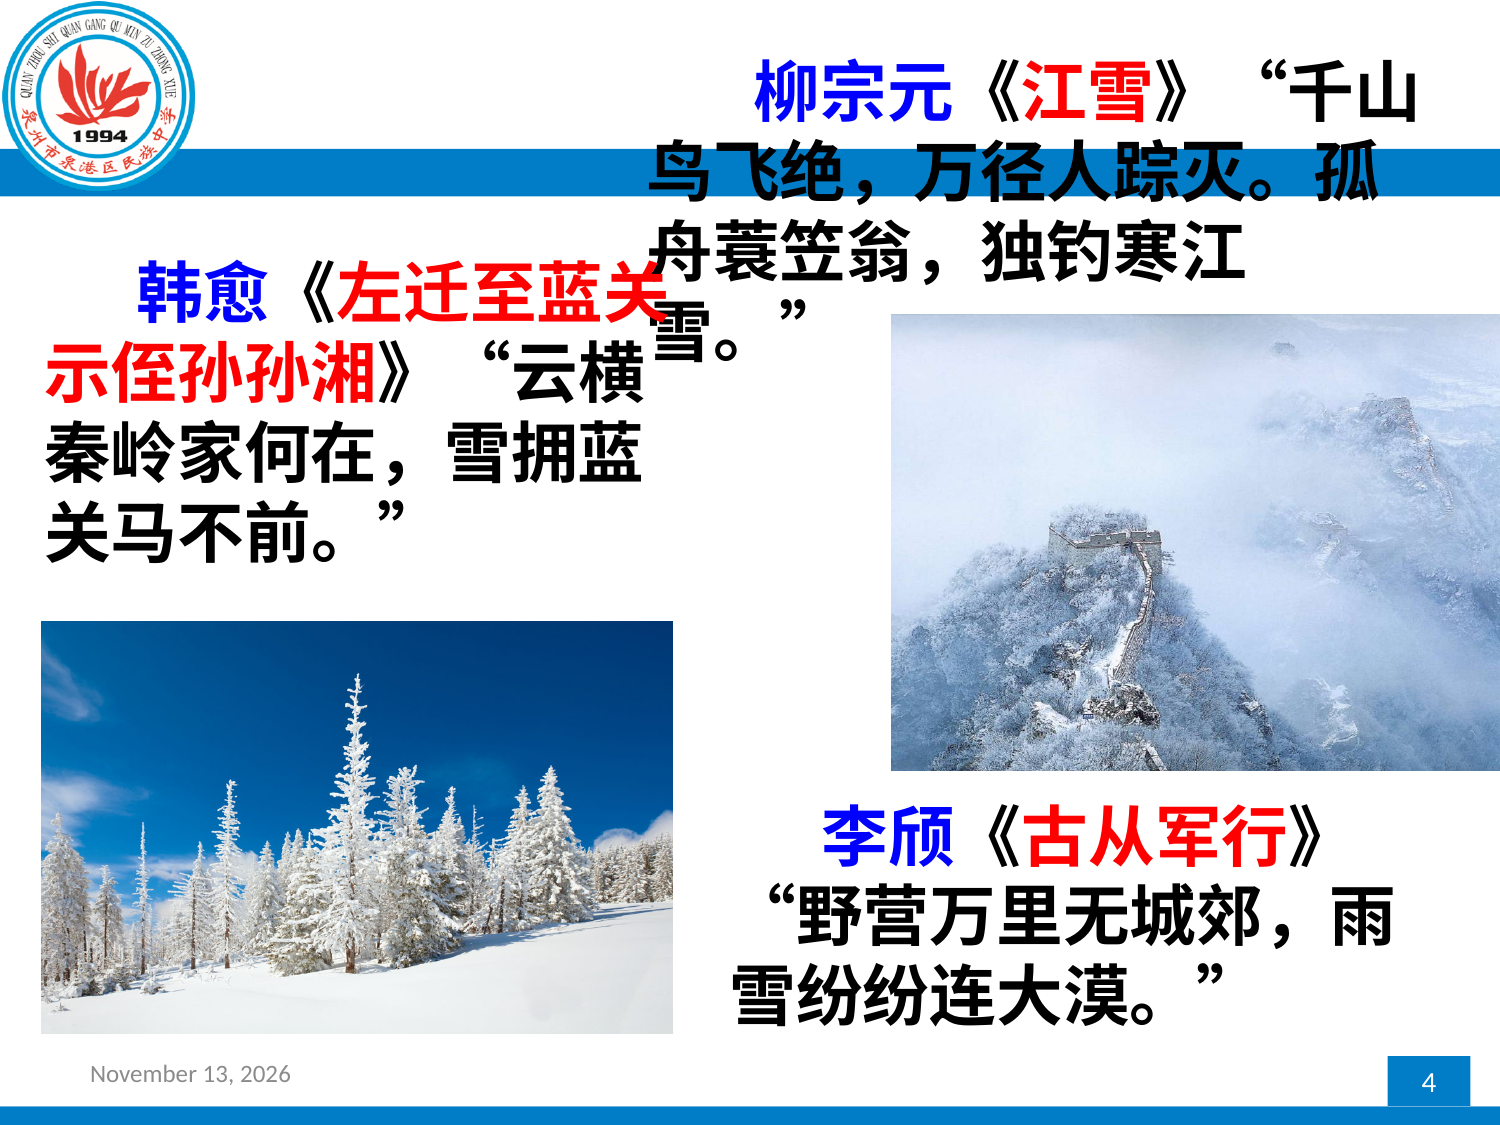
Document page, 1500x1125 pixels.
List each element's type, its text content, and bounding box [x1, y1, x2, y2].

text_box 柳宗元《江雪》“千山鸟飞绝，万径人踪灭。孤舟蓑笠翁，独钓寒江雪。” [631, 42, 1447, 378]
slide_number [75, 1042, 425, 1103]
picture [120, 114, 195, 191]
picture [110, 1, 195, 79]
picture [40, 621, 674, 1034]
picture [9, 6, 189, 186]
picture [891, 314, 1500, 771]
text_box 韩愈《左迁至蓝关示侄孙孙湘》“云横秦岭家何在，雪拥蓝关马不前。” [29, 243, 703, 579]
text_box 李颀《古从军行》“野营万里无城郊，雨雪纷纷连大漠。” [714, 786, 1471, 1042]
picture [2, 1, 88, 86]
picture [2, 107, 78, 191]
